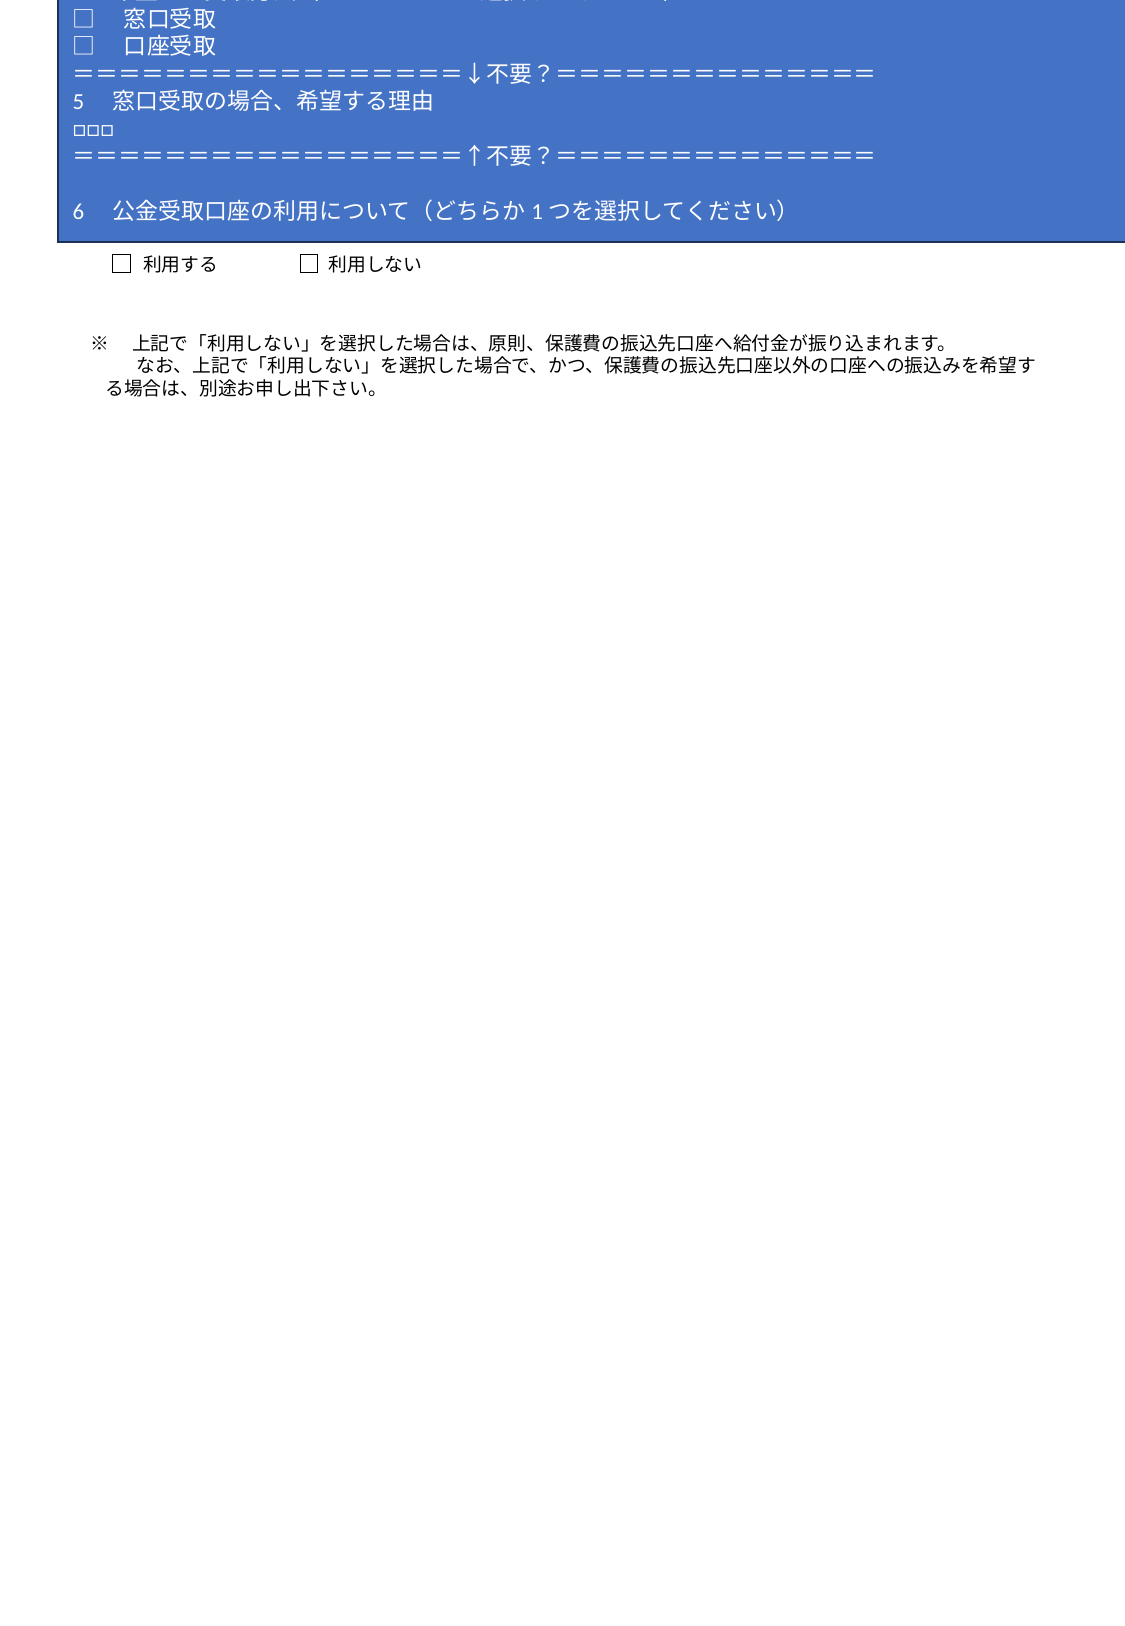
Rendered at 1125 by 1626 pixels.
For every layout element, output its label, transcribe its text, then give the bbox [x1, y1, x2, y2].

text_box [299, 254, 319, 273]
text_box 4 希望する受取方法（どちらか1つを選択してください） □ 窓口受取 □ 口座受取 ＝＝＝＝＝＝＝＝＝＝＝＝＝＝＝＝＝↓不要？＝＝＝＝＝＝＝＝＝＝＝＝＝＝ 5 窓口受取の場合、希望する理由 □□□ ＝＝＝＝＝＝＝＝＝＝＝＝＝＝＝＝＝↑不要？＝＝＝＝＝＝＝＝＝＝＝＝＝＝ 6 公金受取口座の利用について（どちらか1つを選択してください） [57, 0, 1125, 243]
text_box 利用しない [328, 252, 427, 275]
text_box [112, 254, 131, 273]
text_box 利用する [143, 252, 227, 275]
text_box ※ 上記で「利用しない」を選択した場合は、原則、保護費の振込先口座へ給付金が振り込まれます。 なお、上記で「利用しない」を選択した場合で、かつ、保護費の振込先口座以外の口座への振込みを希望する場合は、別途お申し出下さい。 [90, 331, 1035, 399]
